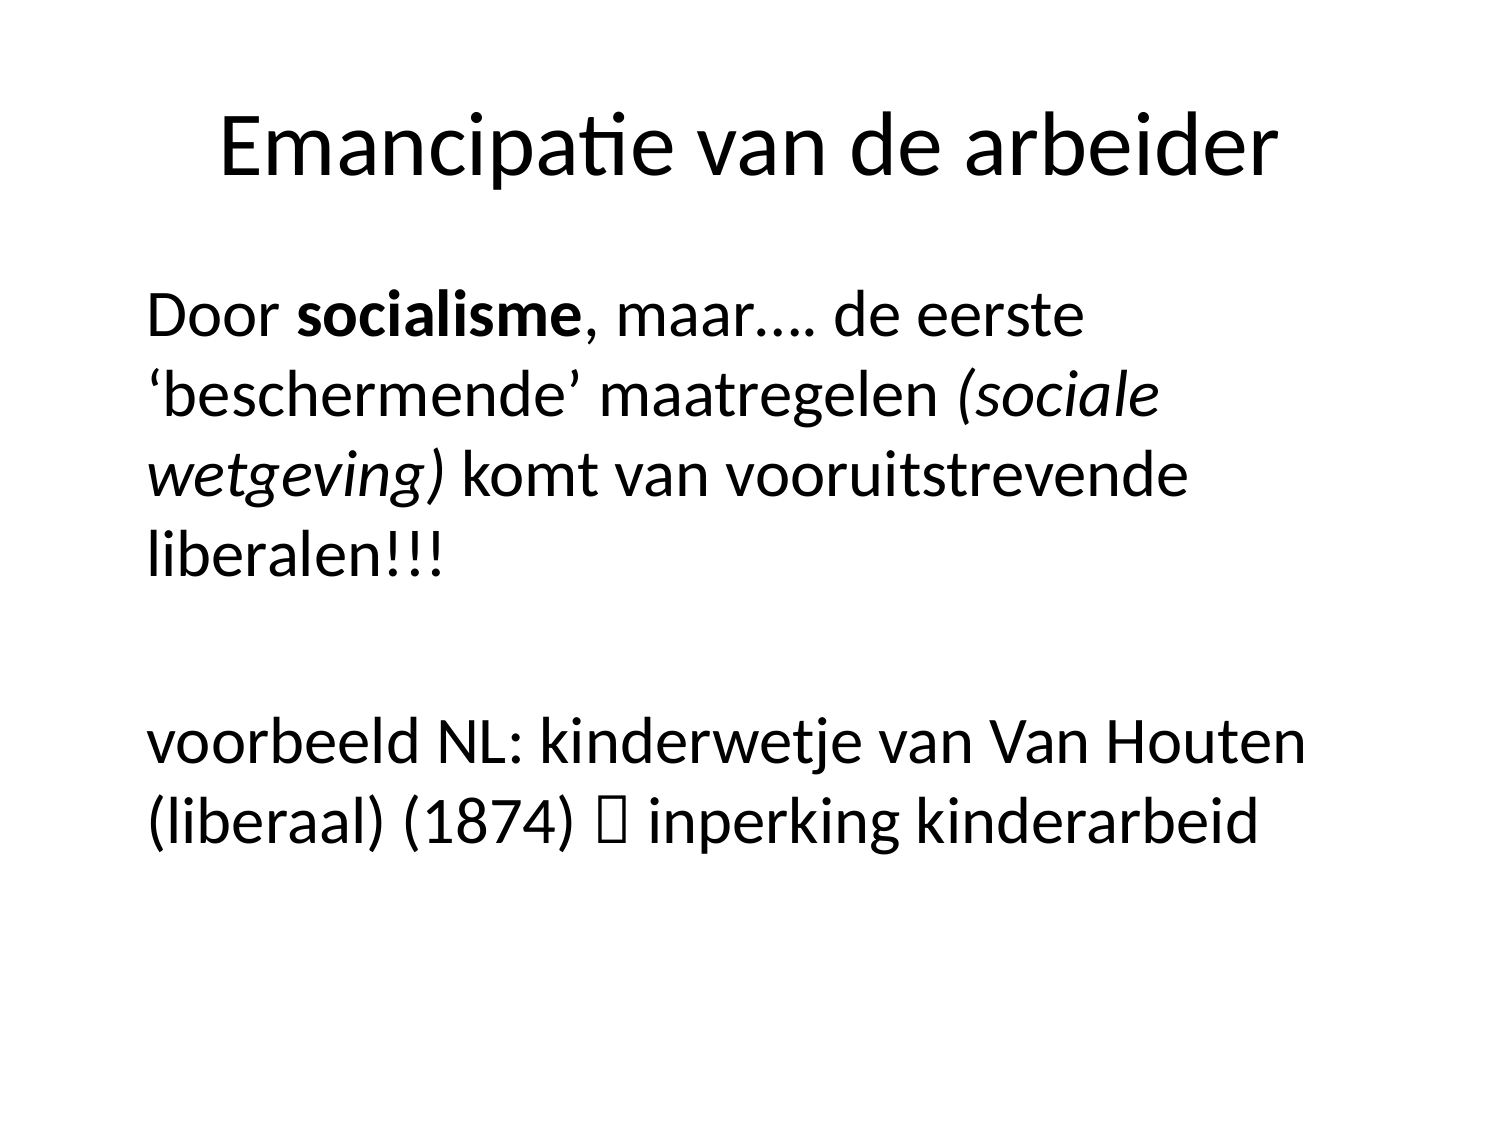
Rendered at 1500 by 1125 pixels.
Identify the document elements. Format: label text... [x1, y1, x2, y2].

list Door socialisme, maar…. de eerste ‘beschermende’ maatregelen (sociale wetgeving) komt van vooruitstrevende liberalen!!! voorbeeld NL: kinderwetje van Van Houten (liberaal) (1874)  inperking kinderarbeid [75, 262, 1425, 1005]
title Emancipatie van de arbeider [75, 45, 1425, 233]
